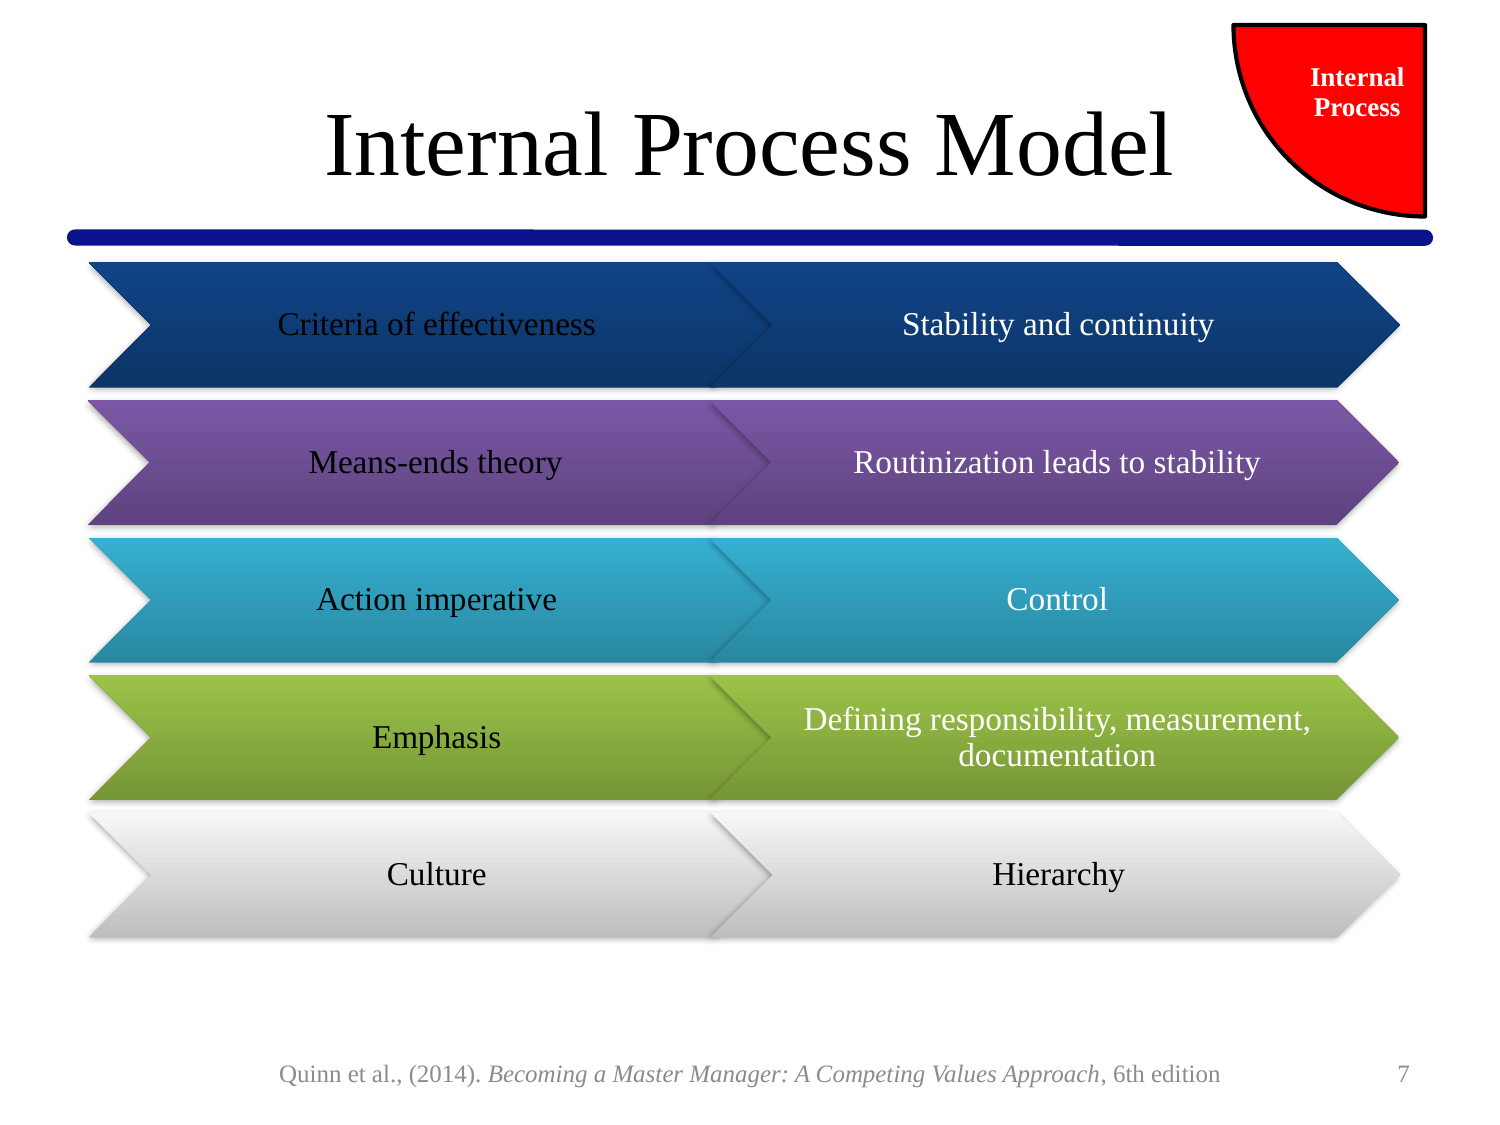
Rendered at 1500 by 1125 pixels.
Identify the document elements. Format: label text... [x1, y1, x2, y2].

footer Quinn et al., (2014). Becoming a Master Manager: A Competing Values Approach, 6th edition [150, 1042, 1350, 1103]
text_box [87, 537, 1401, 663]
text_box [1233, 24, 1426, 217]
title Internal Process Model [75, 45, 1425, 233]
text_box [87, 262, 1401, 388]
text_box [87, 812, 1401, 938]
slide_number 7 [1350, 1042, 1425, 1103]
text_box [87, 399, 1401, 526]
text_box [87, 674, 1401, 801]
